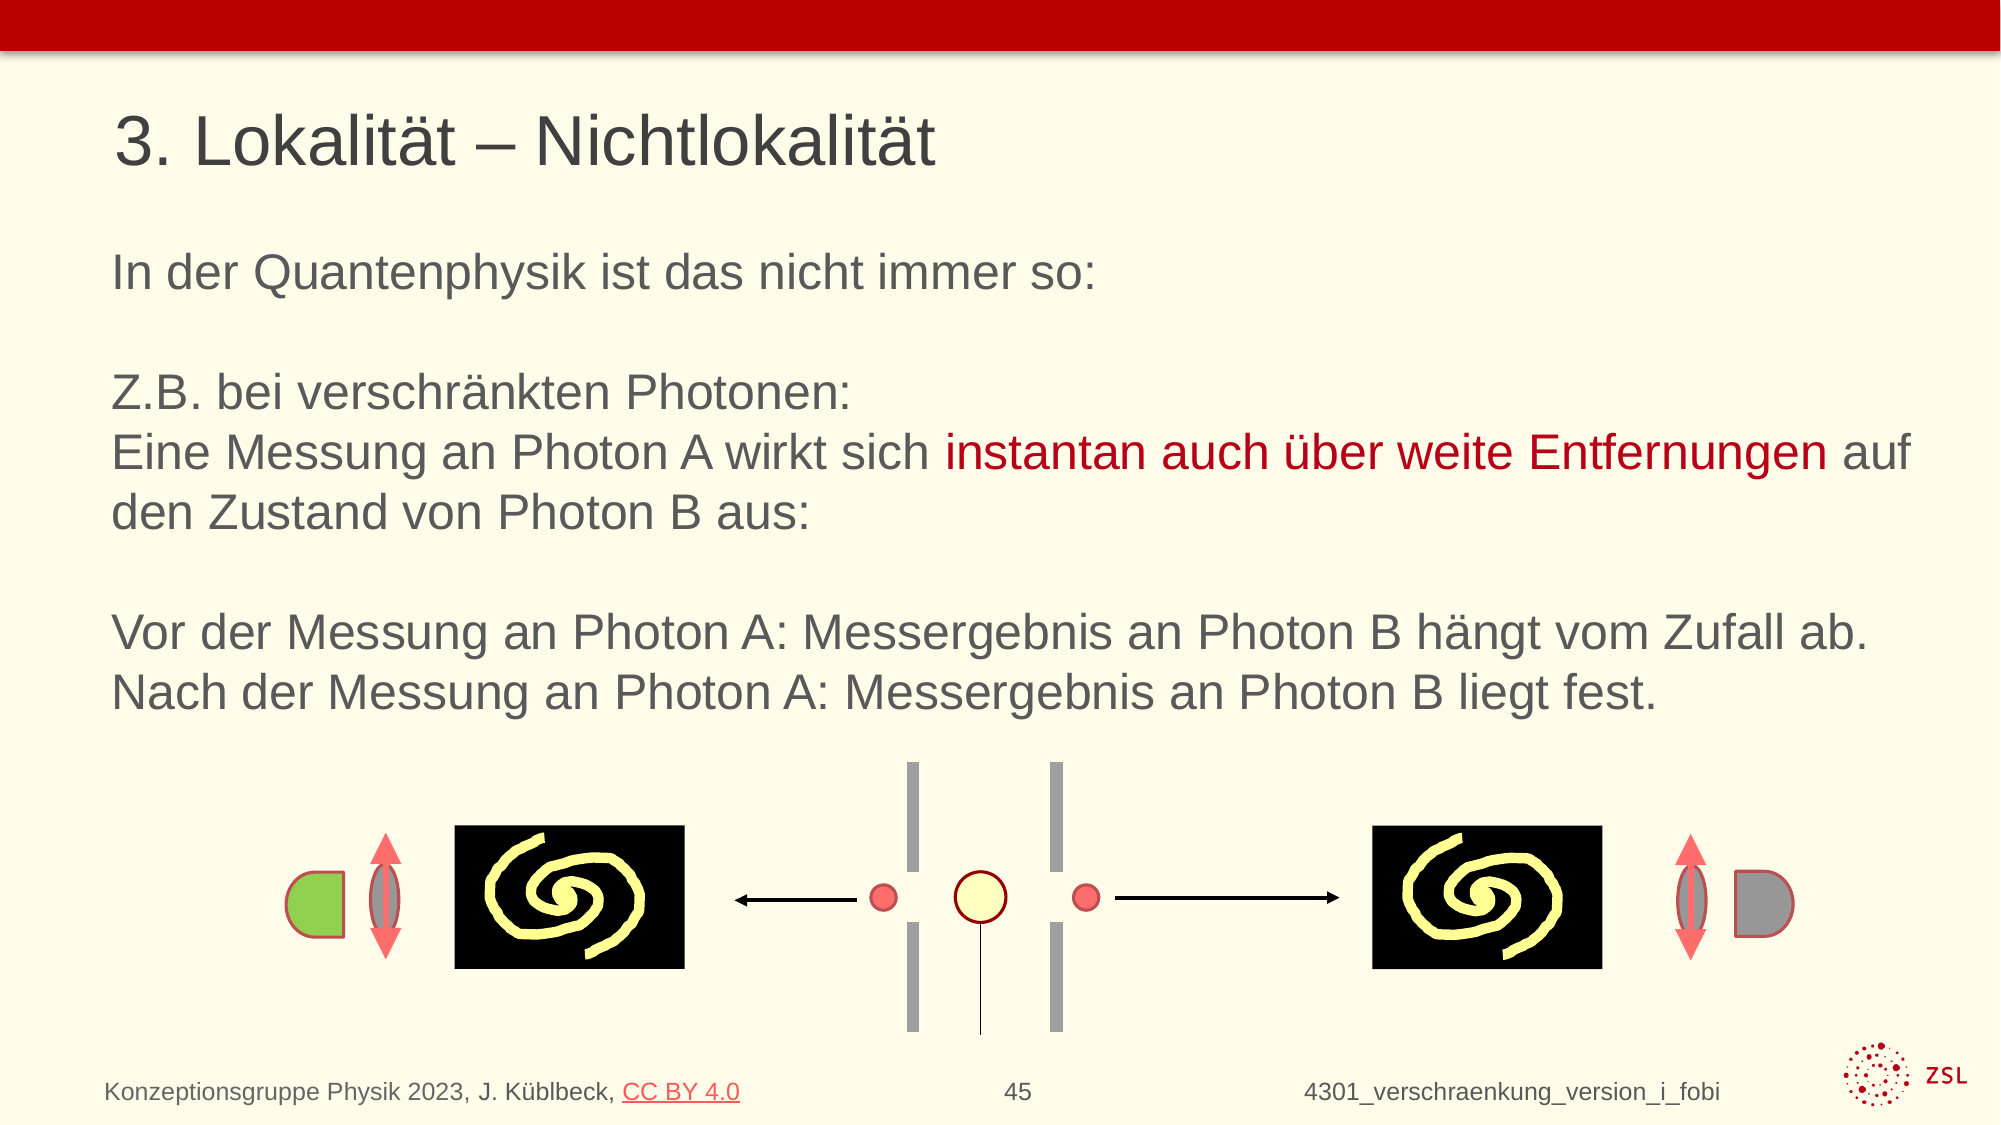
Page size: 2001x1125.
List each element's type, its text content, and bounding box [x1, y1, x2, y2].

text_box [1734, 869, 1795, 938]
text_box [284, 870, 346, 939]
list In der Quantenphysik ist das nicht immer so: Z.B. bei verschränkten Photonen: Eine Messung an Photon A wirkt sich instantan auch über weite Entfernungen auf den Zustand von Photon B aus: Vor der Messung an Photon A: Messergebnis an Photon B hängt vom Zufall ab. Nach der Messung an Photon A: Messergebnis an Photon B liegt fest. [78, 231, 1957, 1059]
title 3. Lokalität – Nichtlokalität [99, 90, 1900, 185]
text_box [370, 761, 1707, 1036]
picture [1842, 1041, 1968, 1107]
